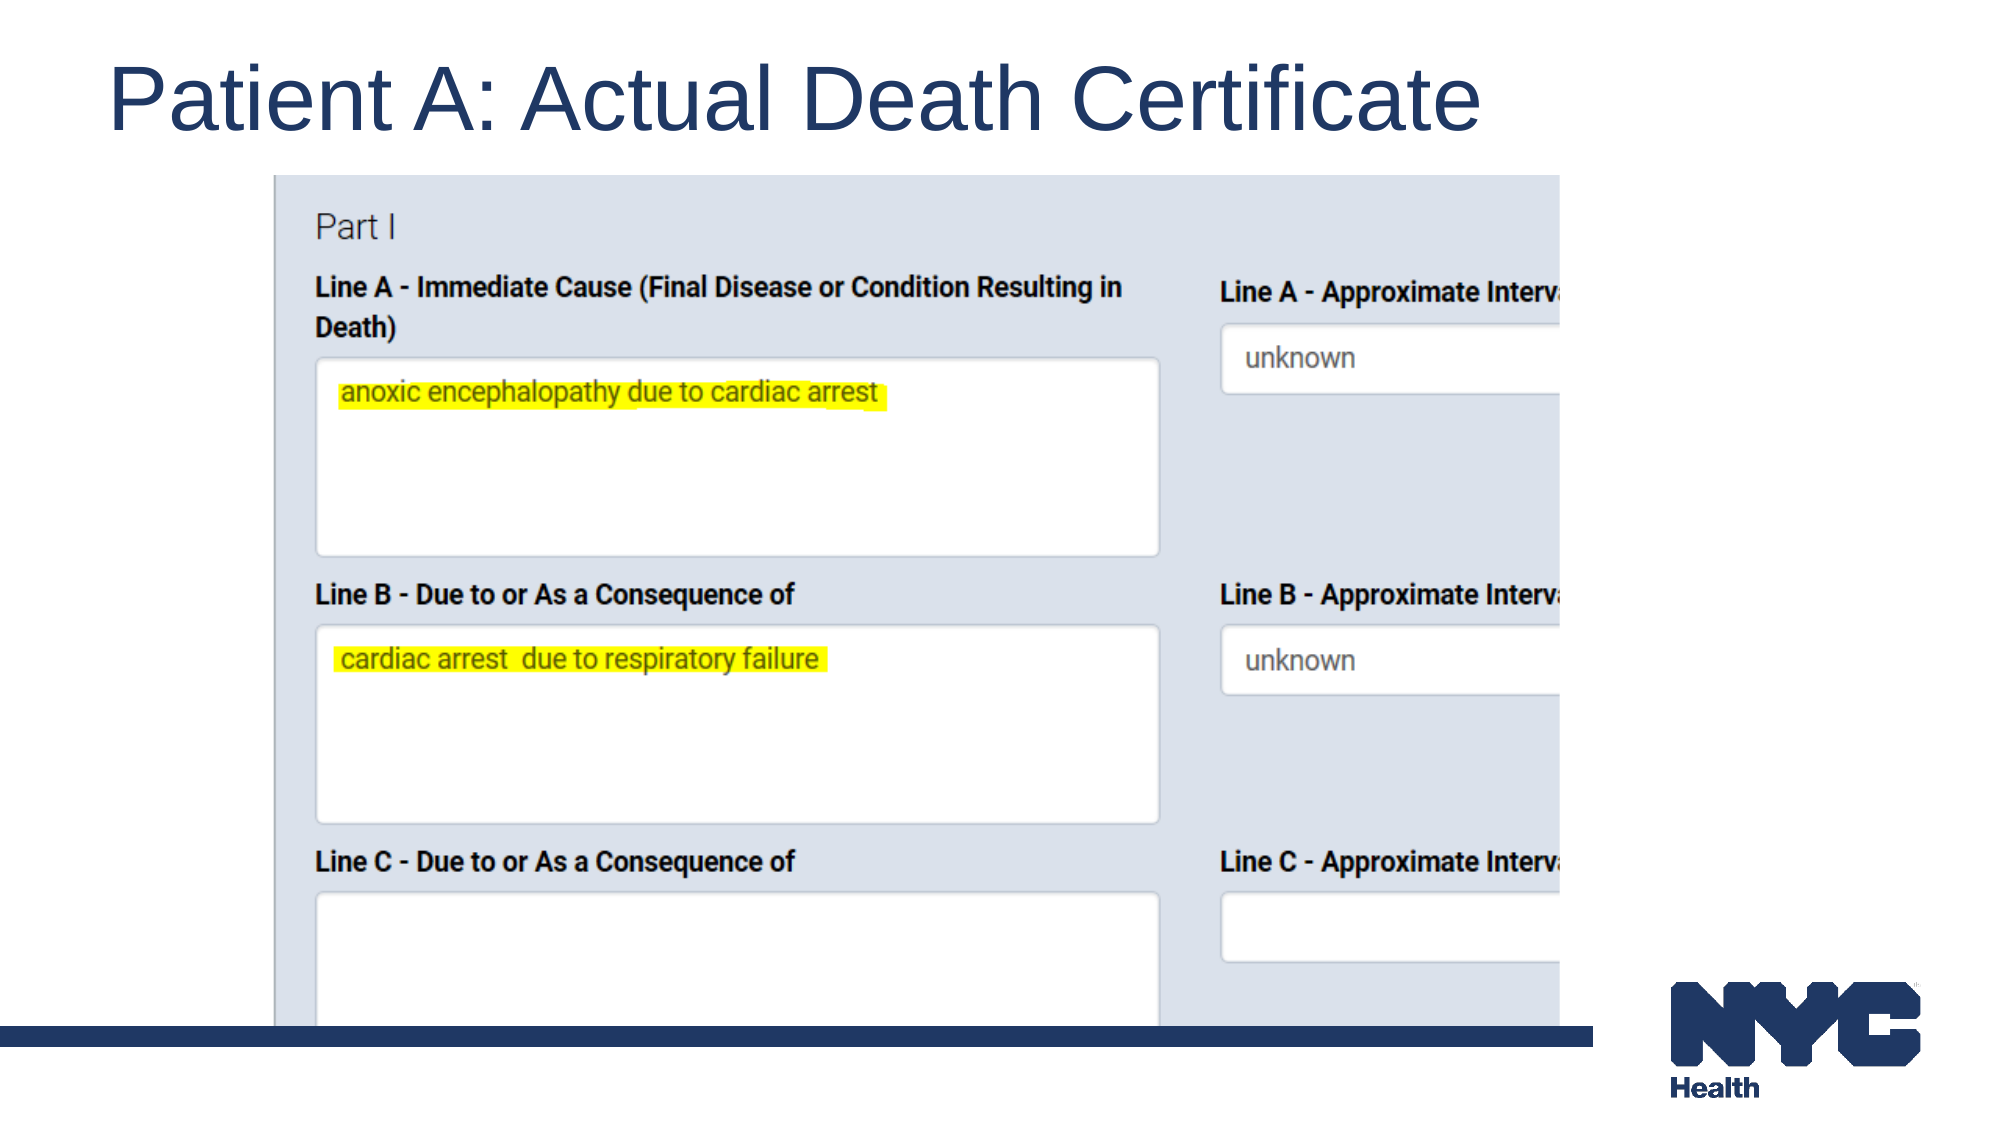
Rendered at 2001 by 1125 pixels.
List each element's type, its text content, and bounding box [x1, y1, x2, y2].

picture [273, 175, 1560, 1026]
picture [1671, 982, 1921, 1098]
title Patient A: Actual Death Certificate [99, 0, 1900, 188]
